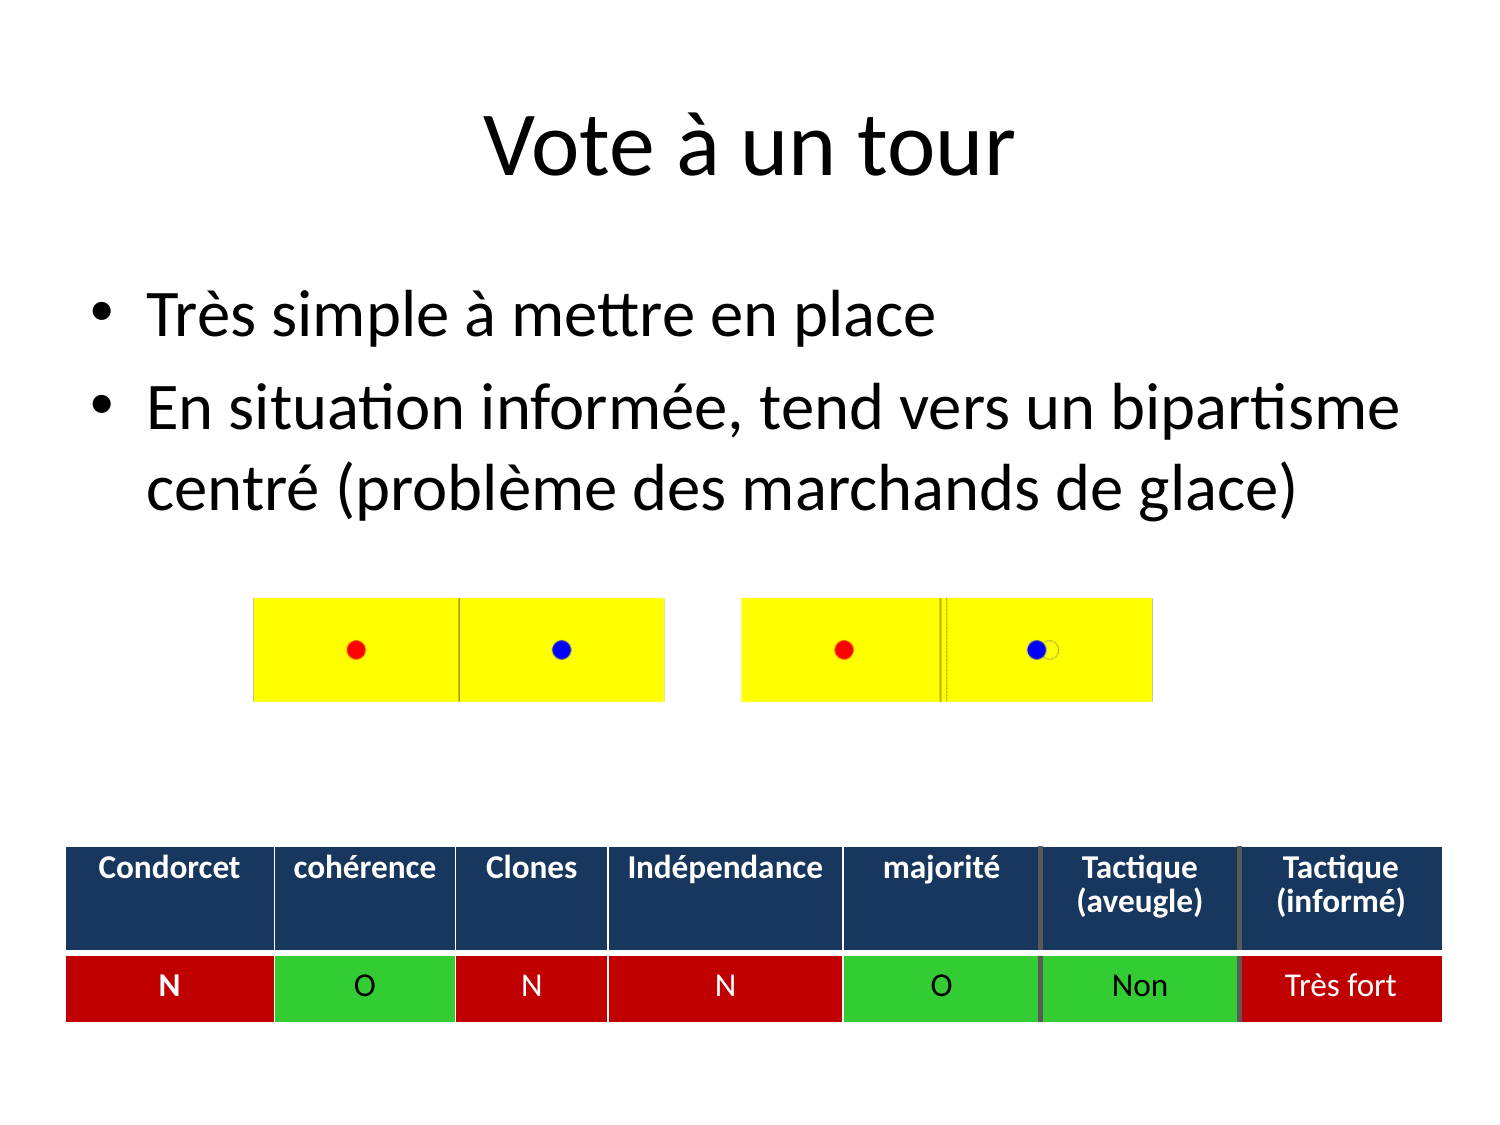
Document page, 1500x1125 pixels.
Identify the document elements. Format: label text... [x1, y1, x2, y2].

table_cell O [844, 956, 1038, 1022]
table_header Condorcet [66, 847, 274, 950]
table_cell Non [1043, 956, 1237, 1022]
table_header cohérence [275, 847, 455, 950]
table_header Indépendance [609, 847, 842, 950]
title Vote à un tour [75, 45, 1425, 233]
table_header majorité [844, 847, 1038, 950]
table_cell N [609, 956, 842, 1022]
table_header Clones [456, 847, 607, 950]
picture [241, 597, 1164, 703]
table_cell Très fort [1242, 956, 1442, 1022]
table_header Tactique (aveugle) [1043, 847, 1237, 950]
table_cell N [66, 956, 274, 1022]
table_cell N [456, 956, 607, 1022]
table_cell O [275, 956, 455, 1022]
table_header Tactique (informé) [1242, 847, 1442, 950]
list Très simple à mettre en place En situation informée, tend vers un bipartisme centré (problème des marchands de glace) [75, 262, 1425, 846]
